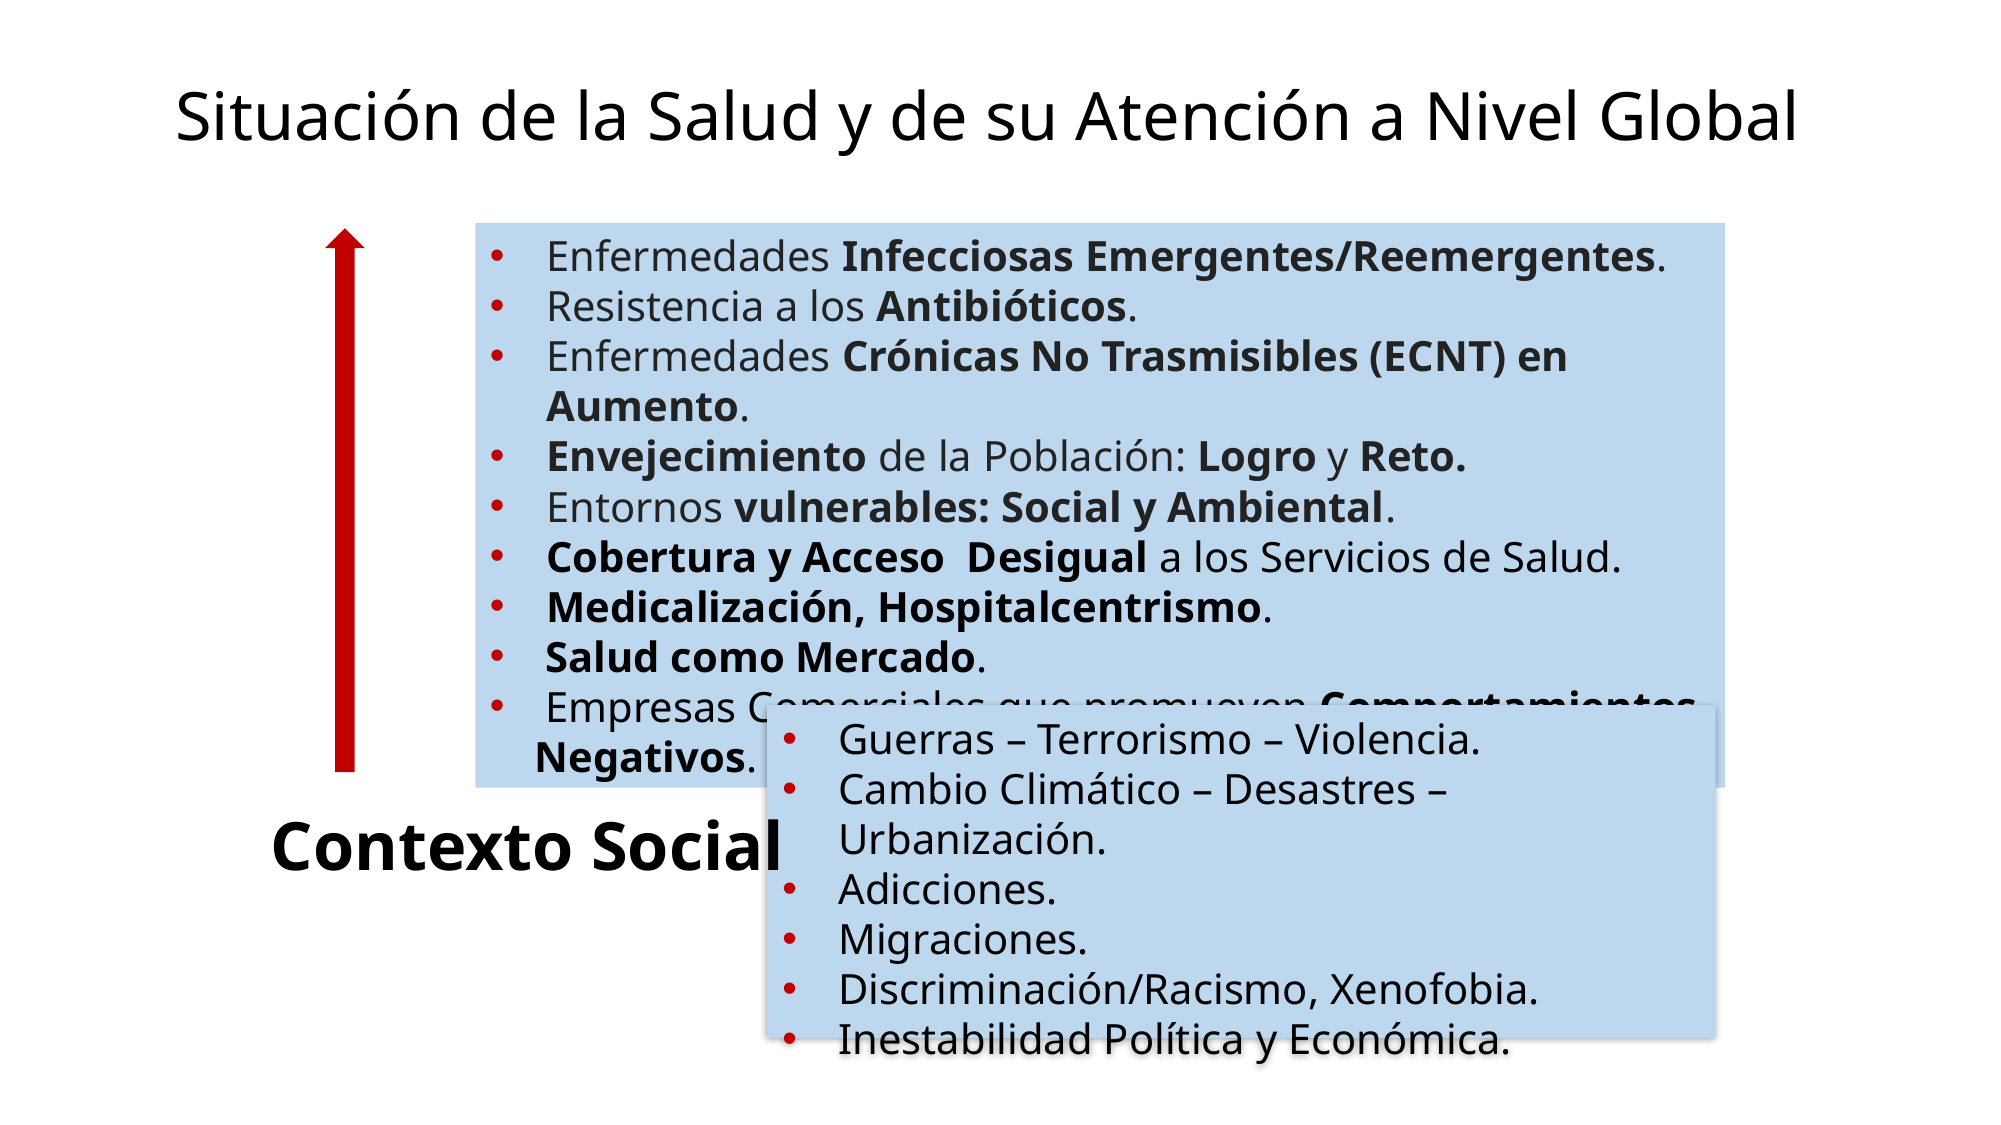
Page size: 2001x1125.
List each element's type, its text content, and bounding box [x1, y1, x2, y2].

text_box Enfermedades Infecciosas Emergentes/Reemergentes. Resistencia a los Antibióticos. Enfermedades Crónicas No Trasmisibles (ECNT) en Aumento. Envejecimiento de la Población: Logro y Reto. Entornos vulnerables: Social y Ambiental. Cobertura y Acceso Desigual a los Servicios de Salud. Medicalización, Hospitalcentrismo. Salud como Mercado. Empresas Comerciales que promueven Comportamientos Negativos. [475, 222, 1726, 788]
text_box Contexto Social [255, 796, 799, 892]
text_box Guerras – Terrorismo – Violencia. Cambio Climático – Desastres – Urbanización. Adicciones. Migraciones. Discriminación/Racismo, Xenofobia. Inestabilidad Política y Económica. [767, 705, 1716, 1039]
text_box Situación de la Salud y de su Atención a Nivel Global [160, 65, 1817, 161]
text_box [324, 228, 365, 773]
